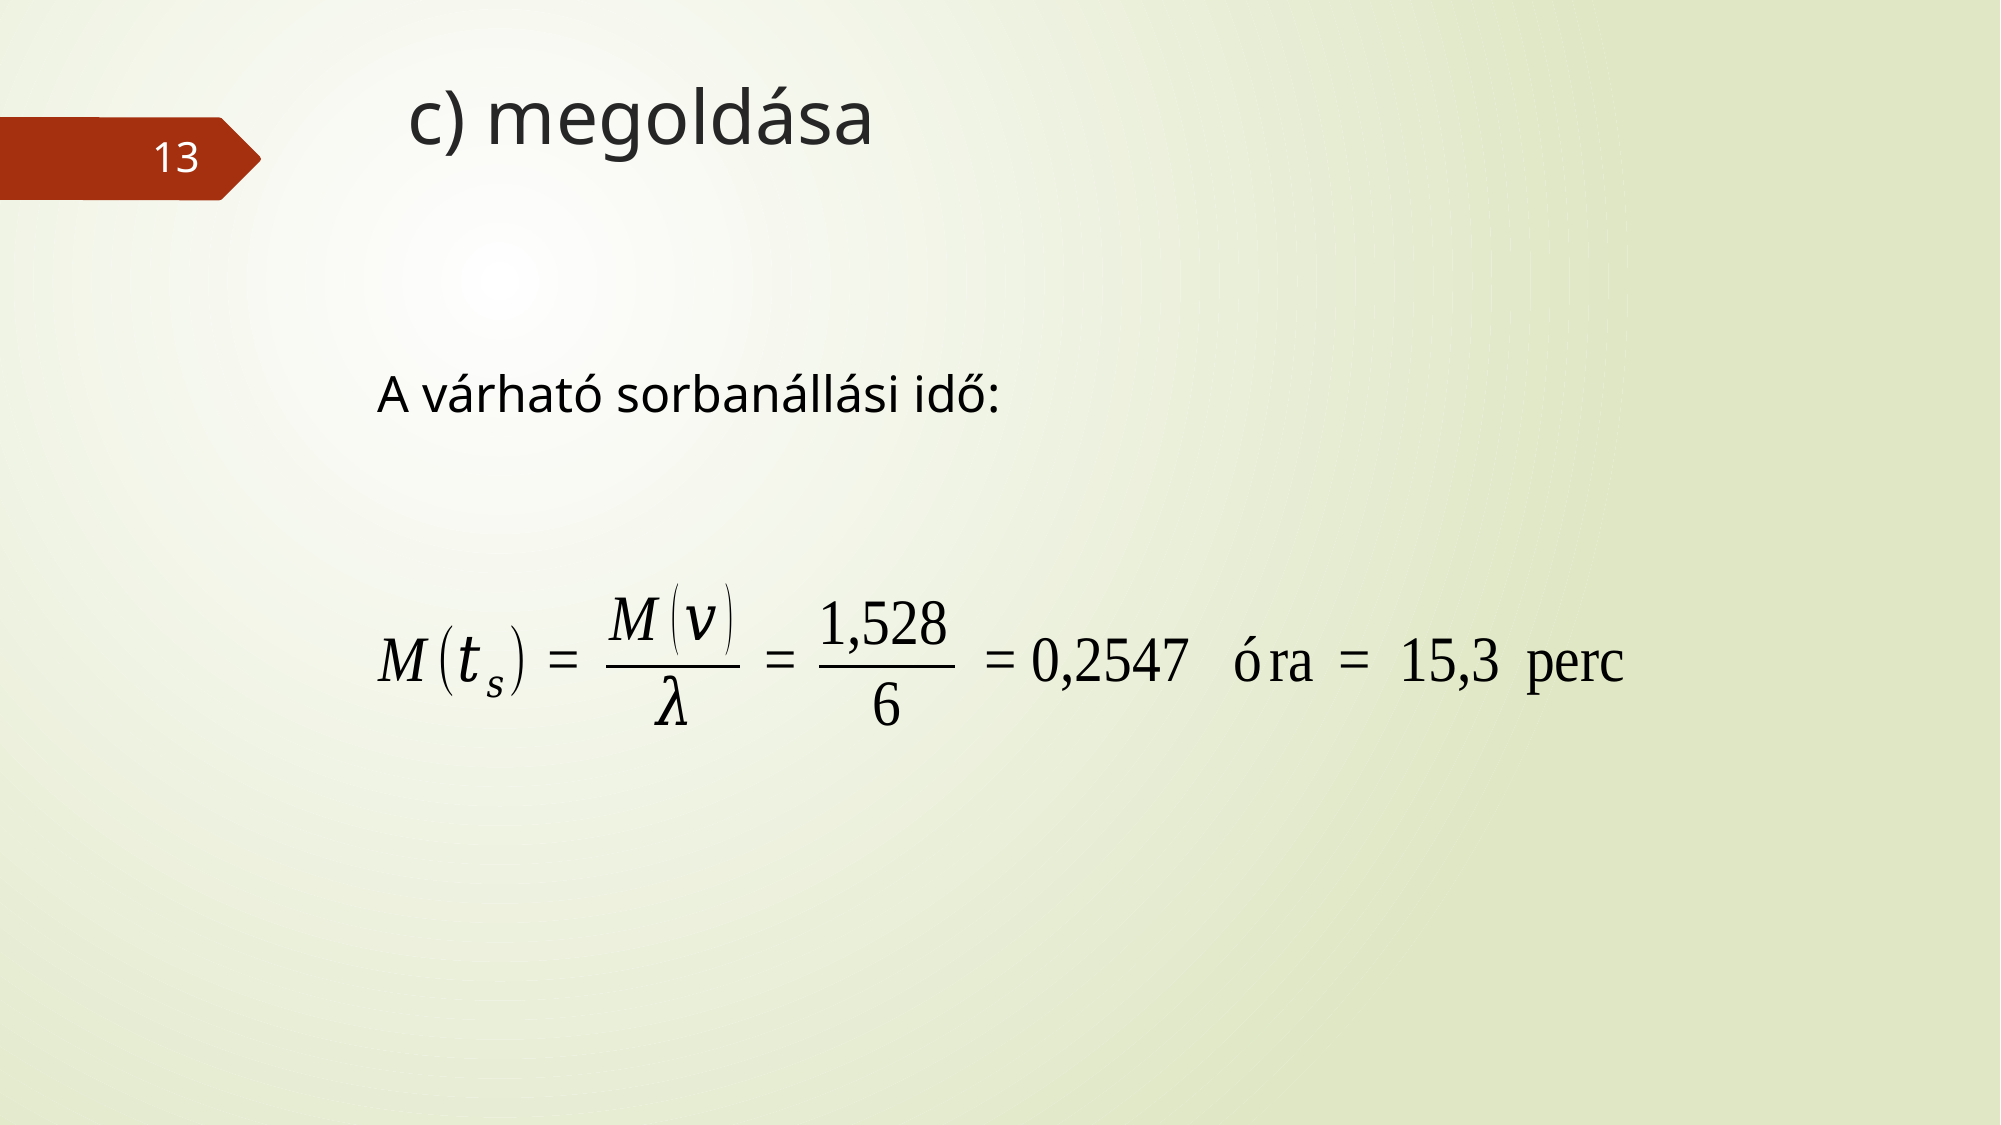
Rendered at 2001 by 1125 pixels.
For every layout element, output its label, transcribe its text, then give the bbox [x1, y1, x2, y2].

slide_number 13 [87, 129, 216, 190]
text_box A várható sorbanállási idő: [362, 354, 1525, 430]
title c) megoldása [392, 62, 1732, 188]
